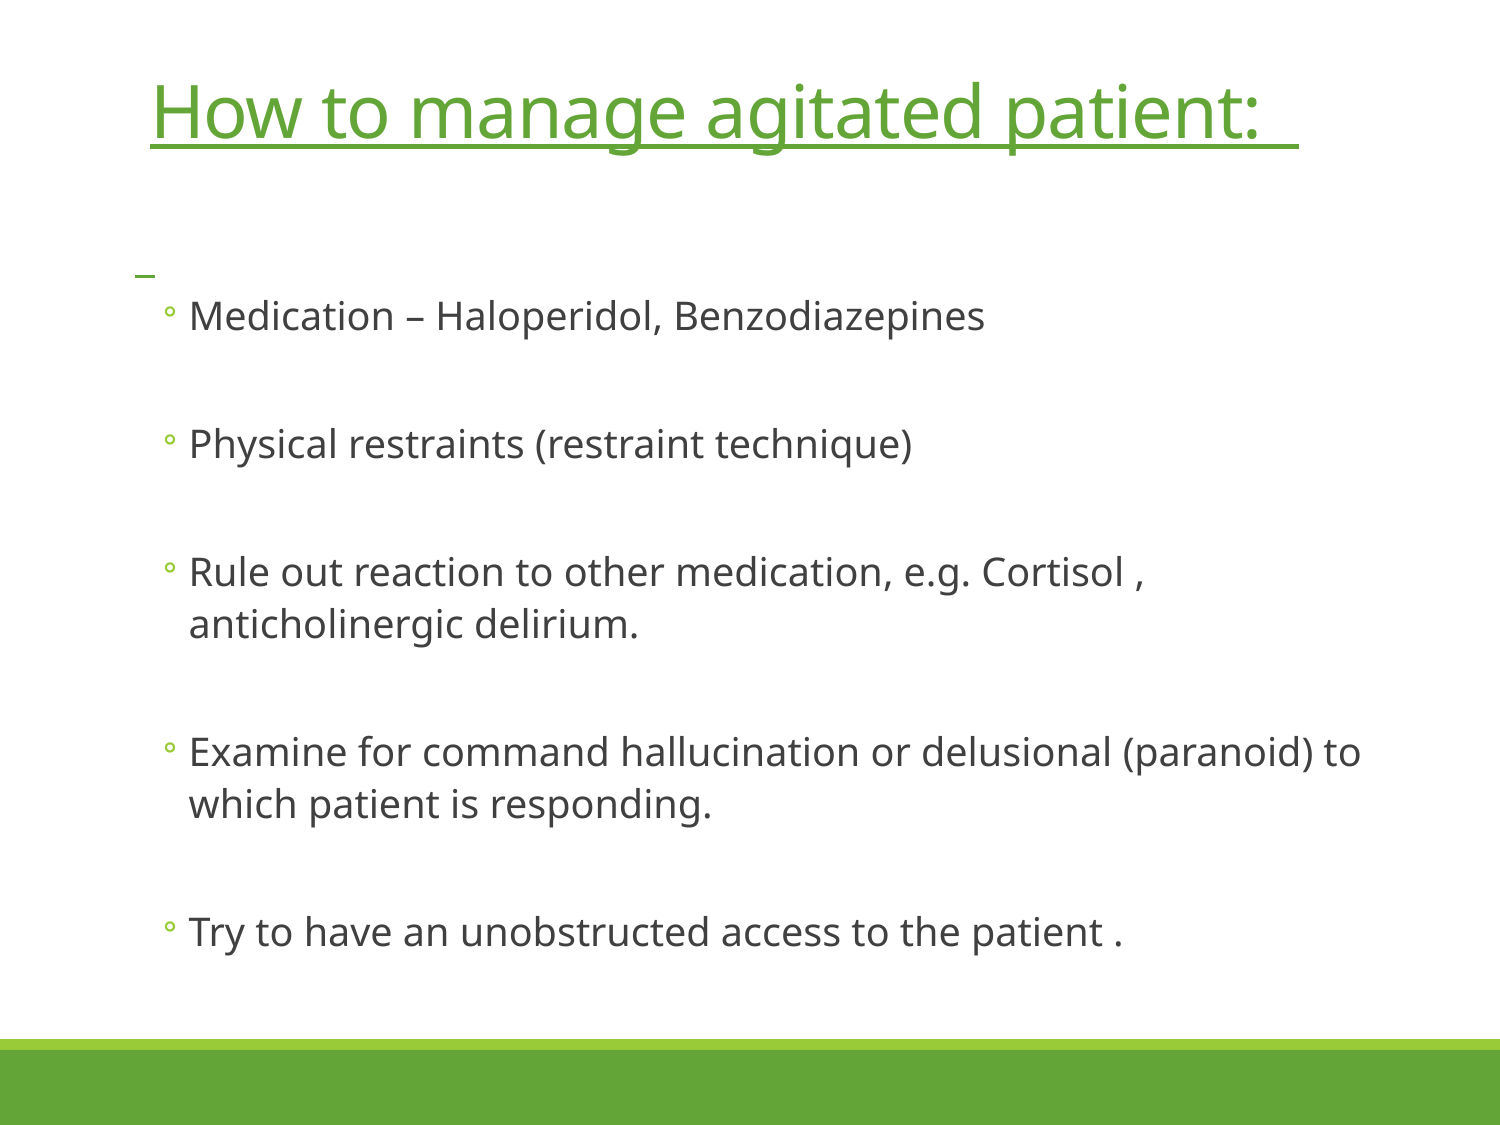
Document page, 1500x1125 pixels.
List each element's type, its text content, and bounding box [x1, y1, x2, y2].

list Medication – Haloperidol, Benzodiazepines Physical restraints (restraint technique) Rule out reaction to other medication, e.g. Cortisol , anticholinergic delirium. Examine for command hallucination or delusional (paranoid) to which patient is responding. Try to have an unobstructed access to the patient . [135, 219, 1373, 963]
title How to manage agitated patient: [135, 47, 1373, 161]
